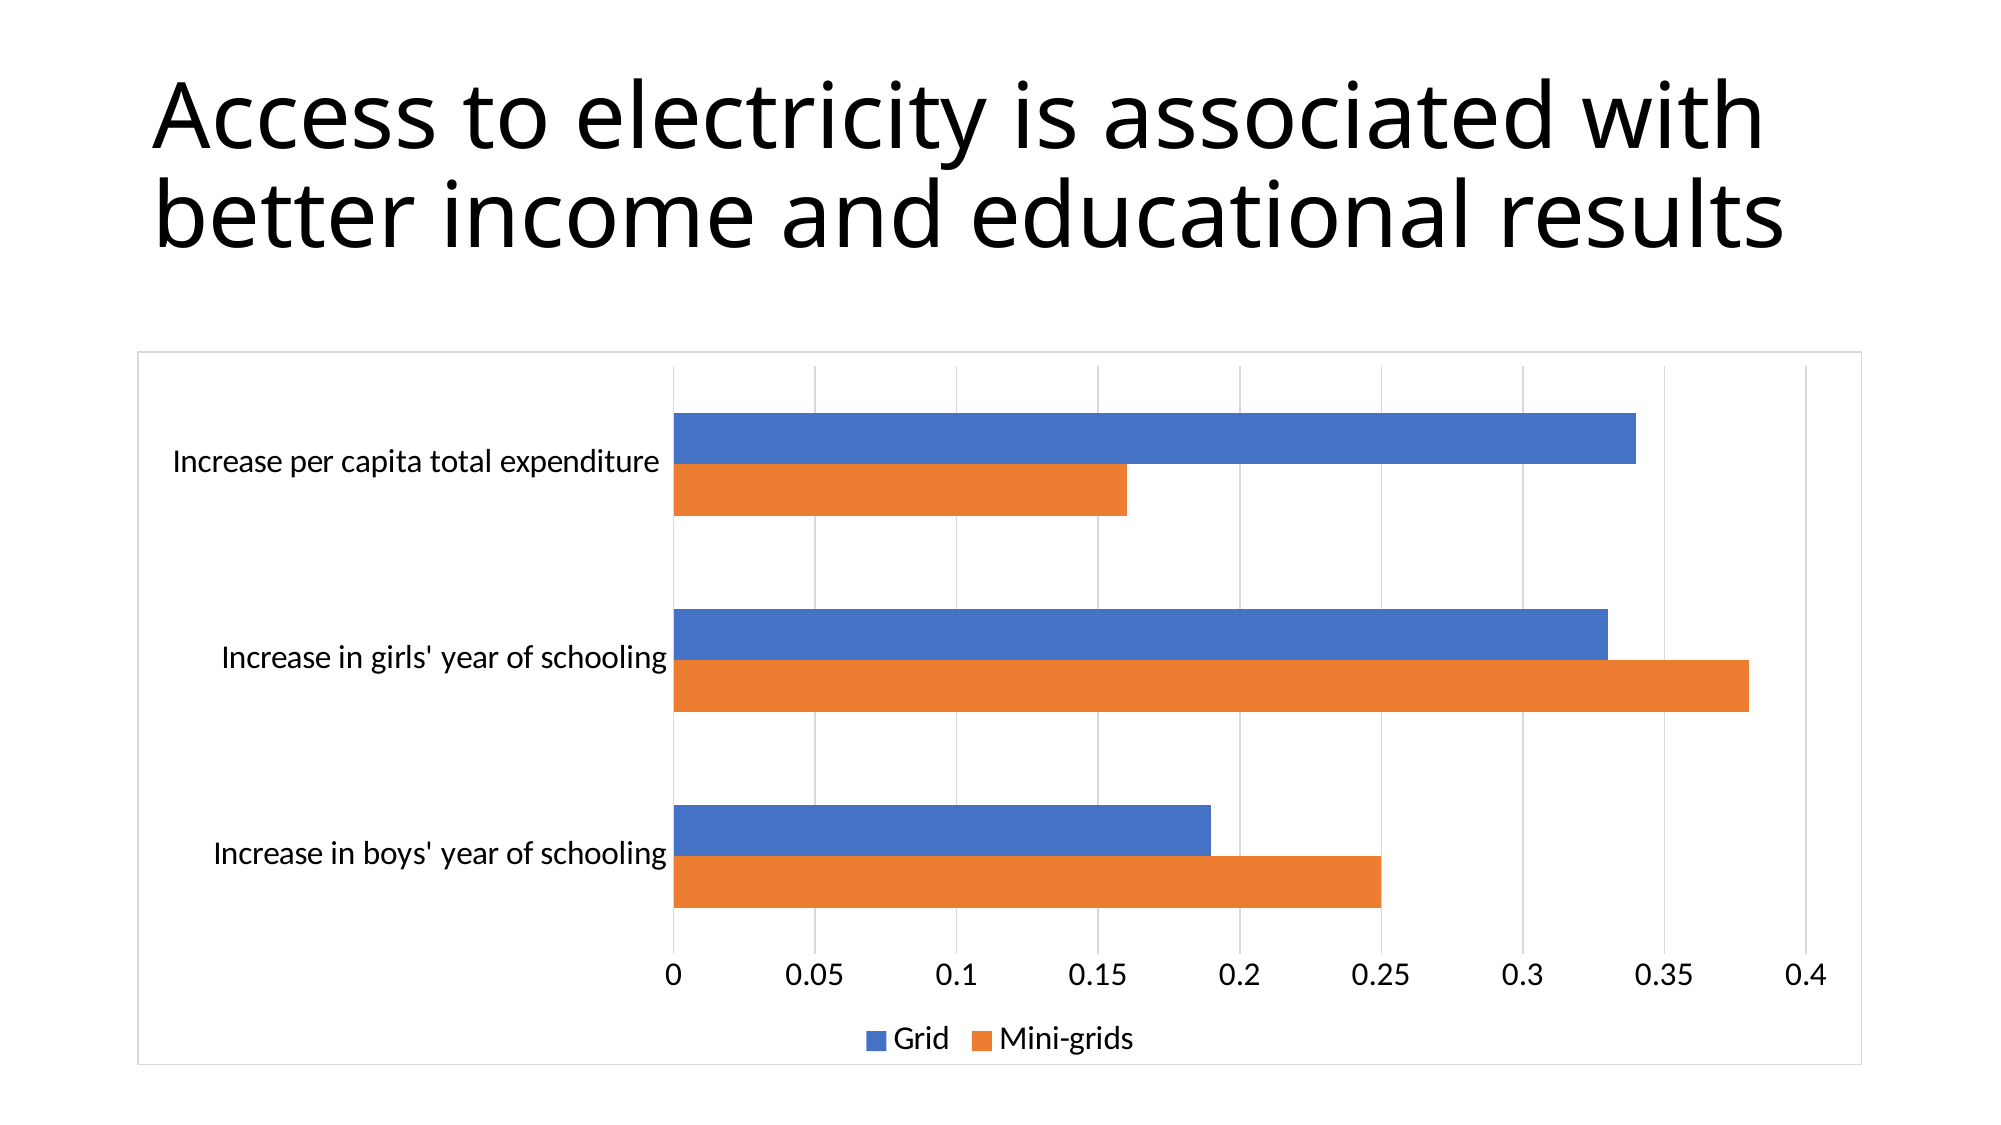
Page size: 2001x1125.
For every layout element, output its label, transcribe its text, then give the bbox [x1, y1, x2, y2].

chart [137, 351, 1863, 1066]
title Access to electricity is associated with better income and educational results [137, 59, 1863, 278]
